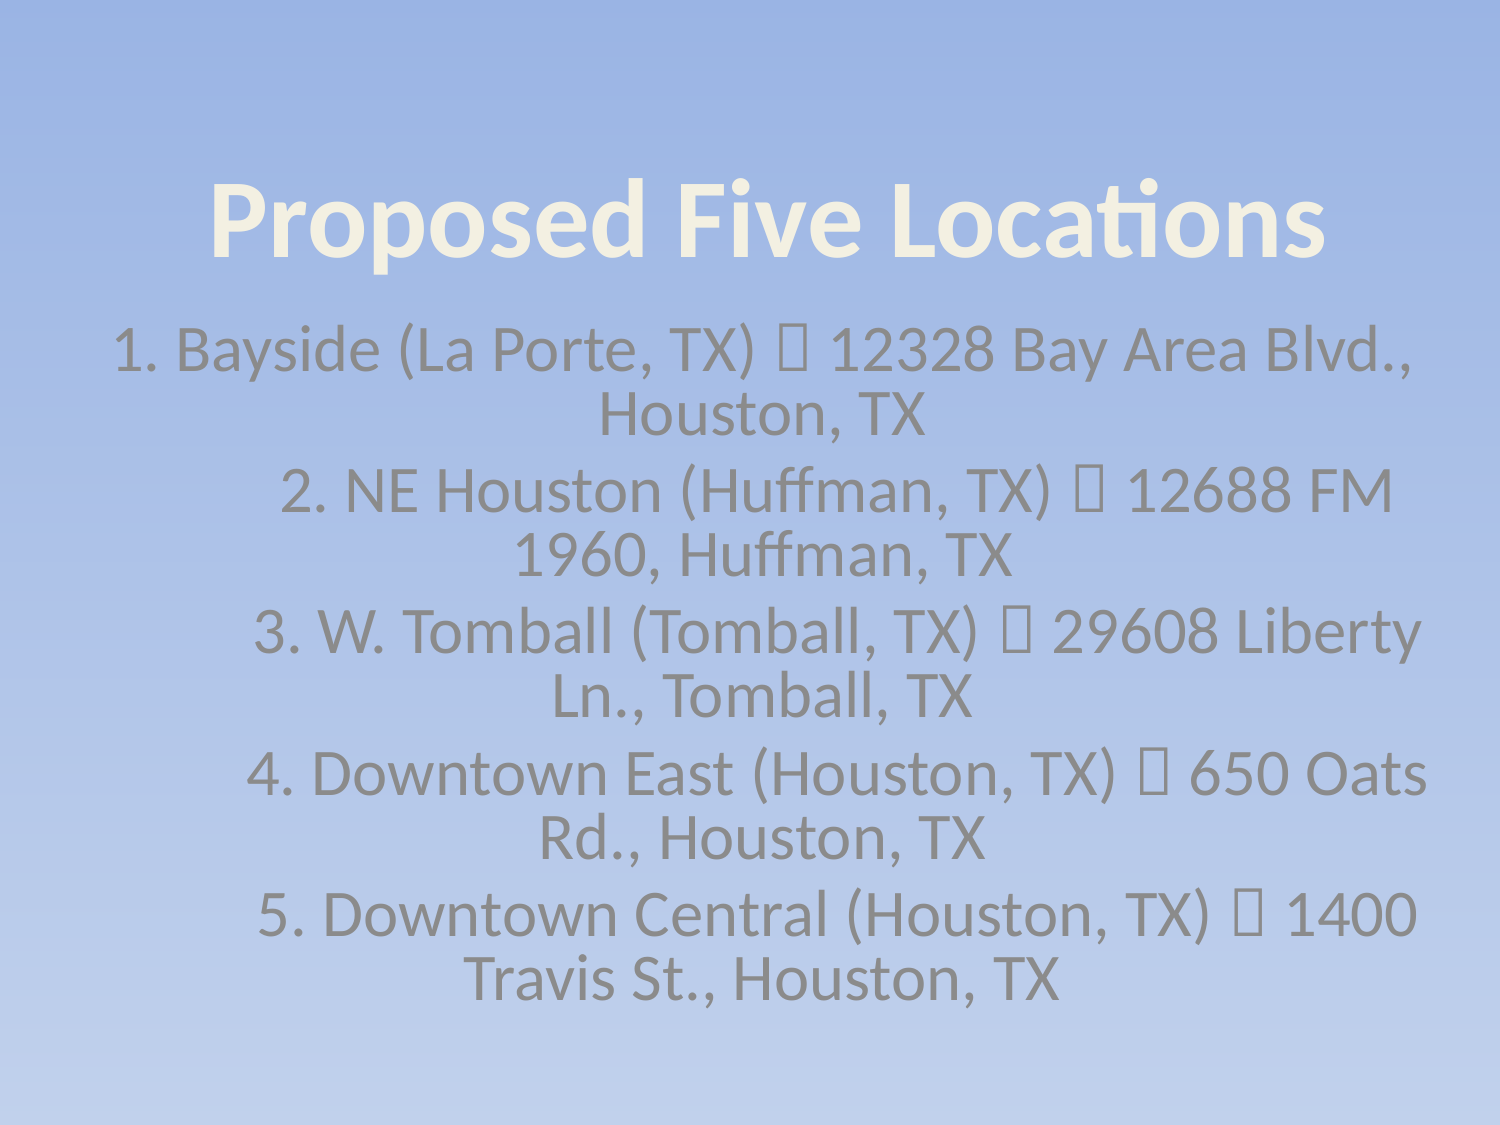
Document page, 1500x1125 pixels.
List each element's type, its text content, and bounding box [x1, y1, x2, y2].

subtitle 1. Bayside (La Porte, TX)  12328 Bay Area Blvd., Houston, TX 2. NE Houston (Huffman, TX)  12688 FM 1960, Huffman, TX 3. W. Tomball (Tomball, TX)  29608 Liberty Ln., Tomball, TX 4. Downtown East (Houston, TX)  650 Oats Rd., Houston, TX 5. Downtown Central (Houston, TX)  1400 Travis St., Houston, TX [50, 312, 1475, 1088]
text_box Proposed Five Locations [193, 137, 1344, 288]
